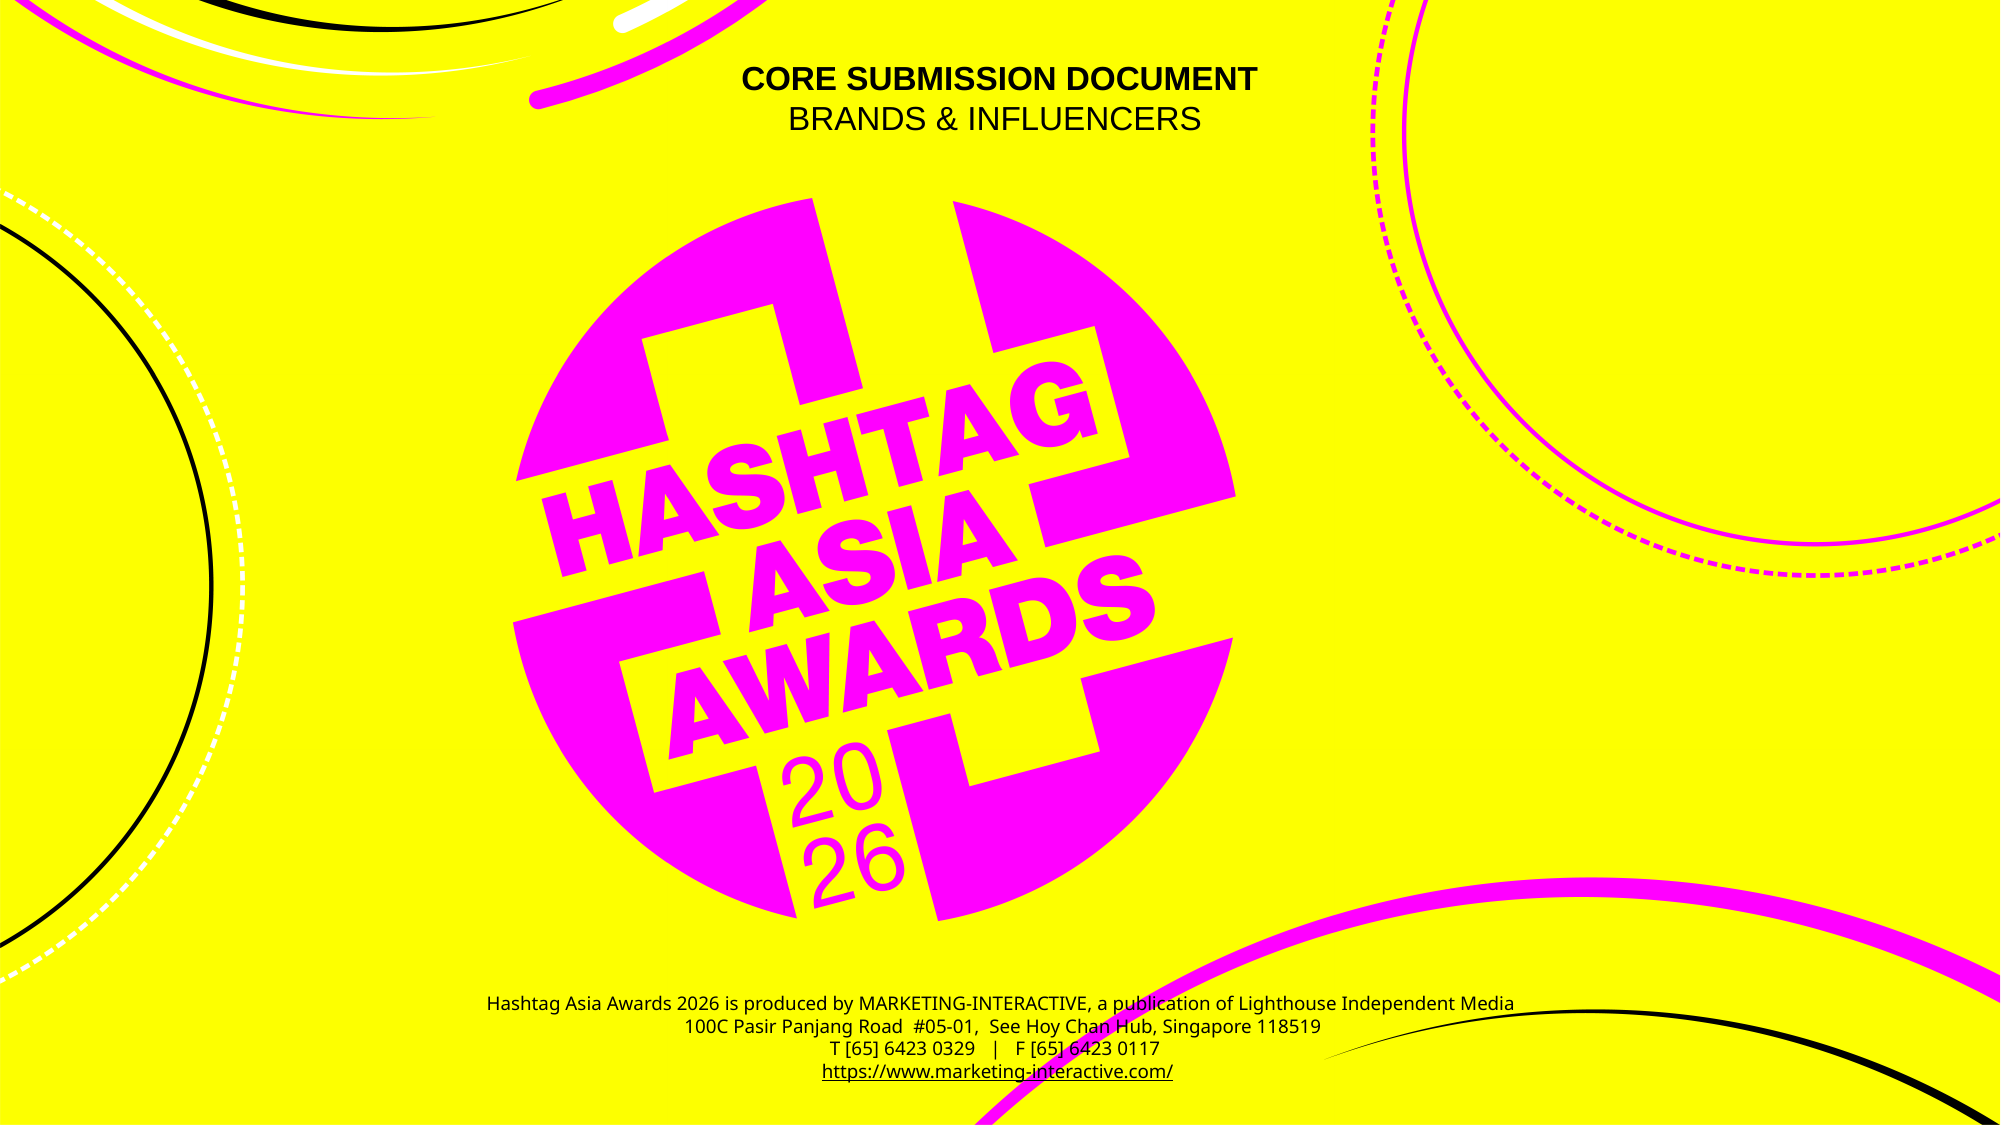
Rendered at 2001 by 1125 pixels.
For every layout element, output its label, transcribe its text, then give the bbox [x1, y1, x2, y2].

text_box CORE SUBMISSION DOCUMENT BRANDS & INFLUENCERS [512, 49, 1488, 145]
text_box Hashtag Asia Awards 2026 is produced by MARKETING-INTERACTIVE, a publication of Lighthouse Independent Media 100C Pasir Panjang Road #05-01, See Hoy Chan Hub, Singapore 118519 T [65] 6423 0329 | F [65] 6423 0117 https://www.marketing-interactive.com/ [252, 984, 1748, 1093]
picture [0, 0, 2001, 1125]
